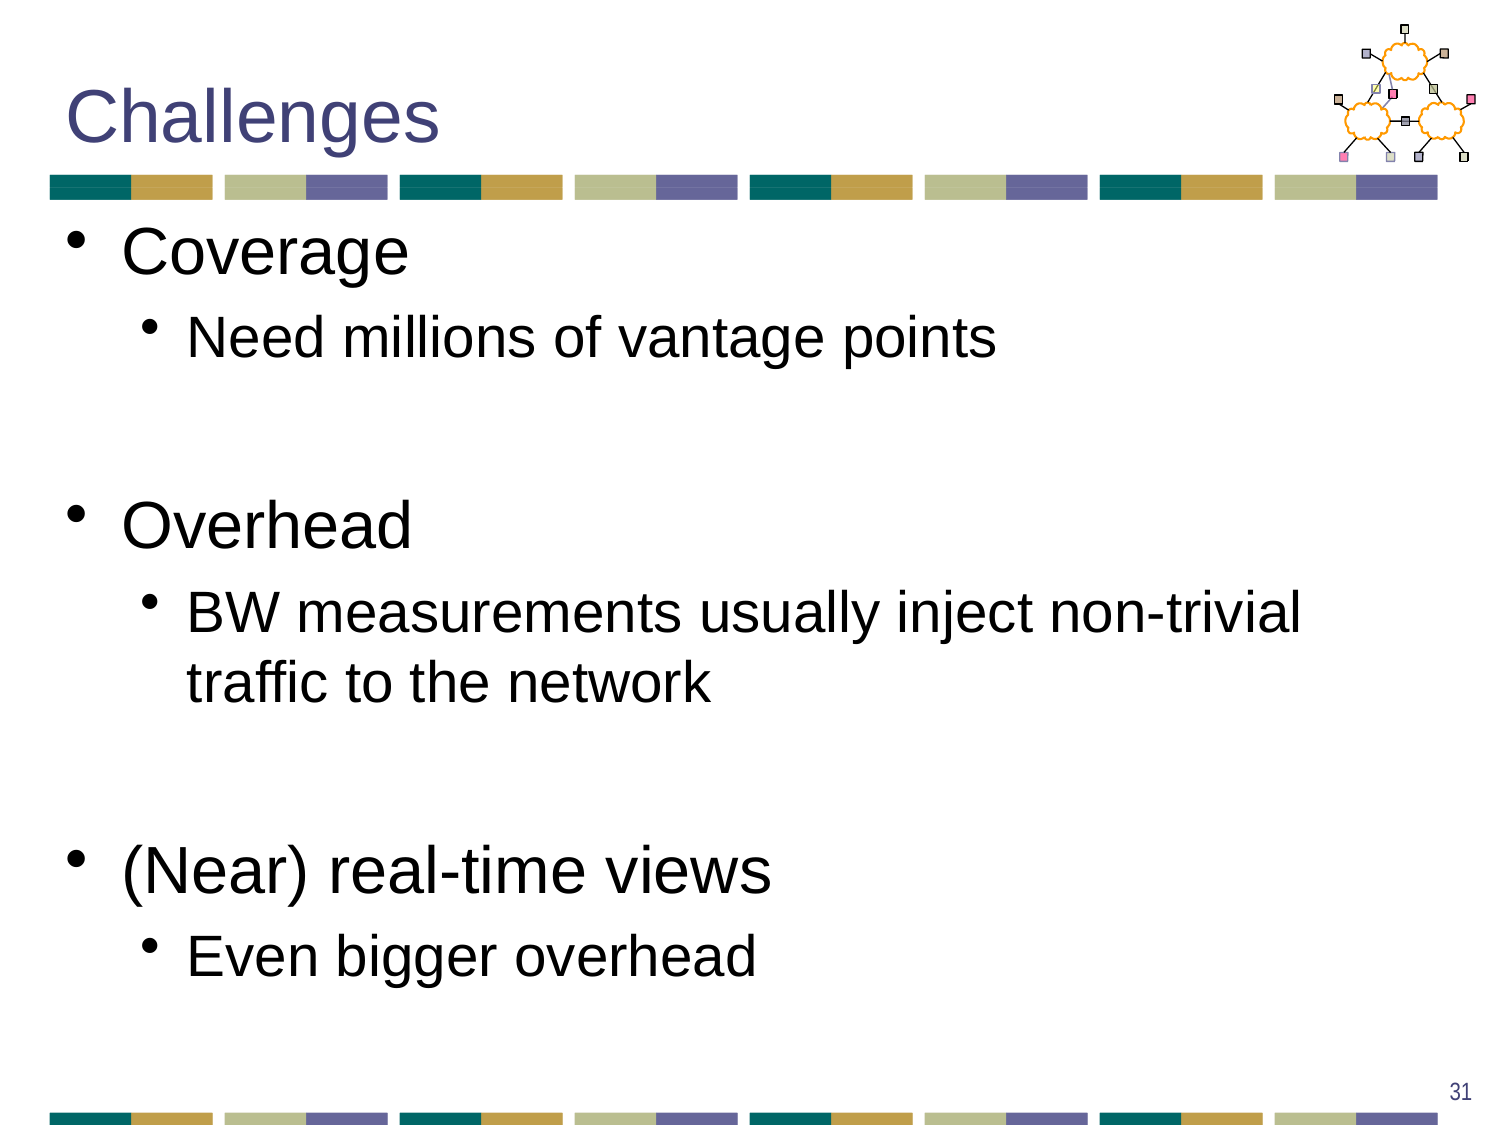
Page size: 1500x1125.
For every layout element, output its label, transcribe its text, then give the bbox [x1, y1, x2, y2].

title Challenges [50, 62, 1438, 163]
list Coverage Need millions of vantage points Overhead BW measurements usually inject non-trivial traffic to the network (Near) real-time views Even bigger overhead [50, 200, 1438, 1000]
slide_number 31 [1174, 1037, 1488, 1113]
